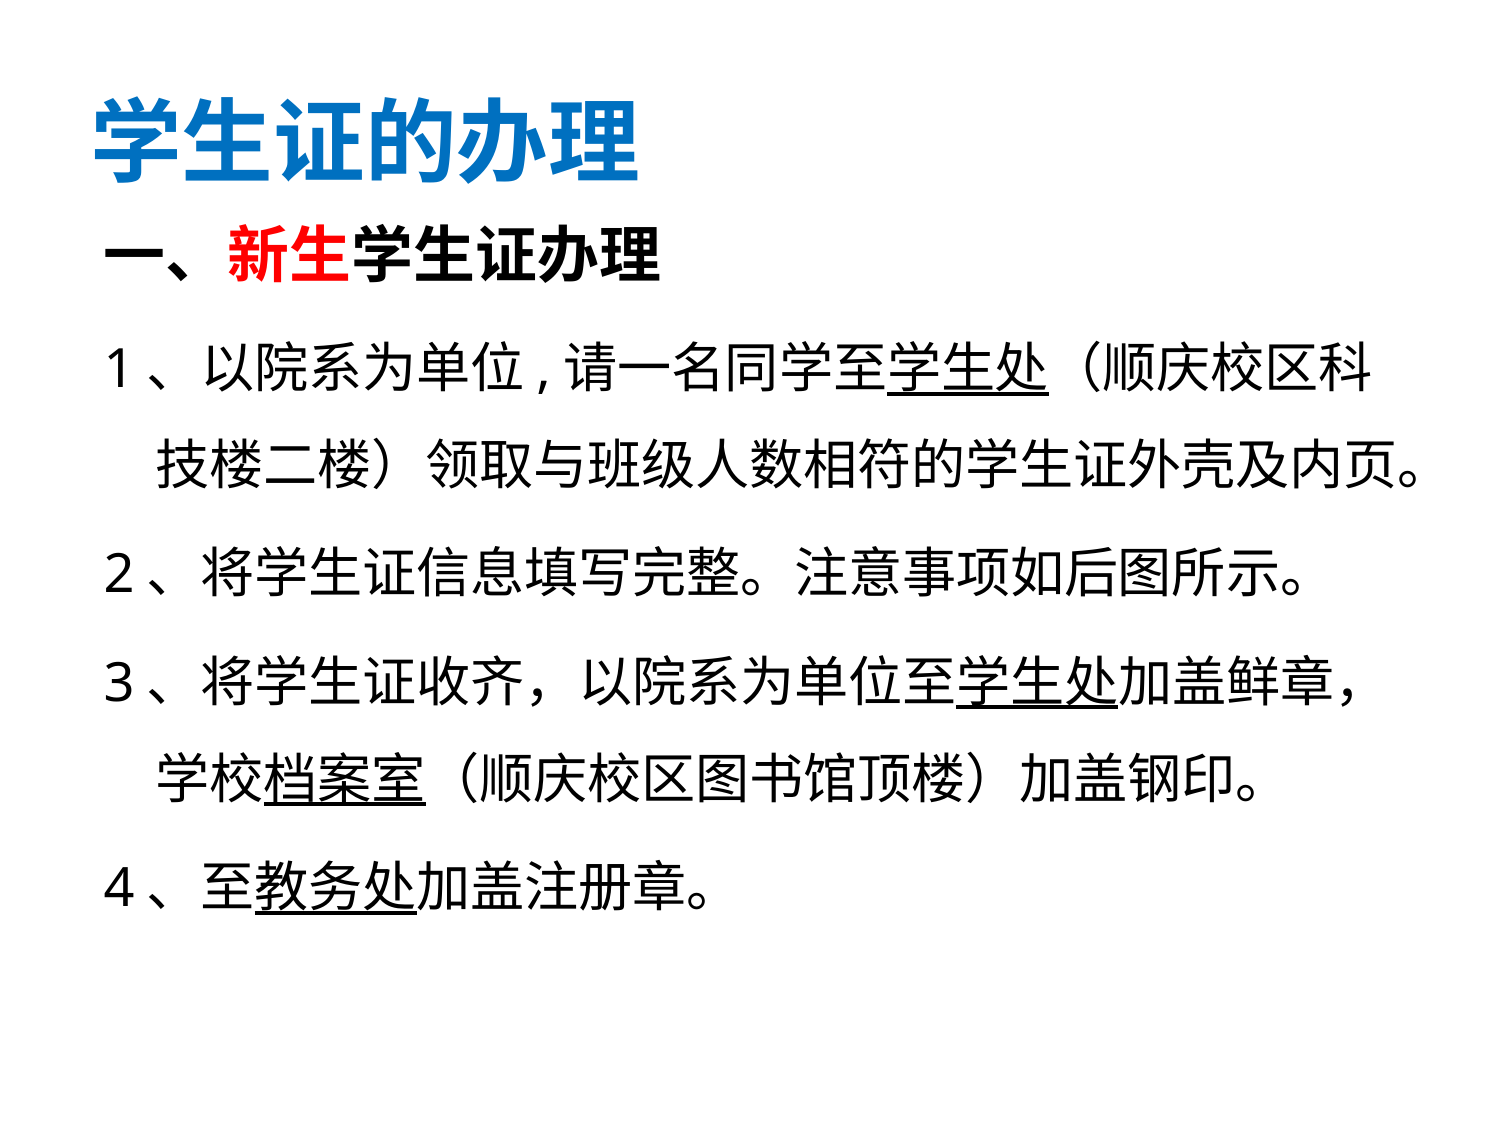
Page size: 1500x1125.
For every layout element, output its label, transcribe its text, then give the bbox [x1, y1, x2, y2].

list 一、新生学生证办理 1、以院系为单位,请一名同学至学生处（顺庆校区科技楼二楼）领取与班级人数相符的学生证外壳及内页。 2、将学生证信息填写完整。注意事项如后图所示。 3、将学生证收齐，以院系为单位至学生处加盖鲜章，学校档案室（顺庆校区图书馆顶楼）加盖钢印。 4、至教务处加盖注册章。 [88, 208, 1439, 1059]
title 学生证的办理 [75, 45, 1425, 233]
